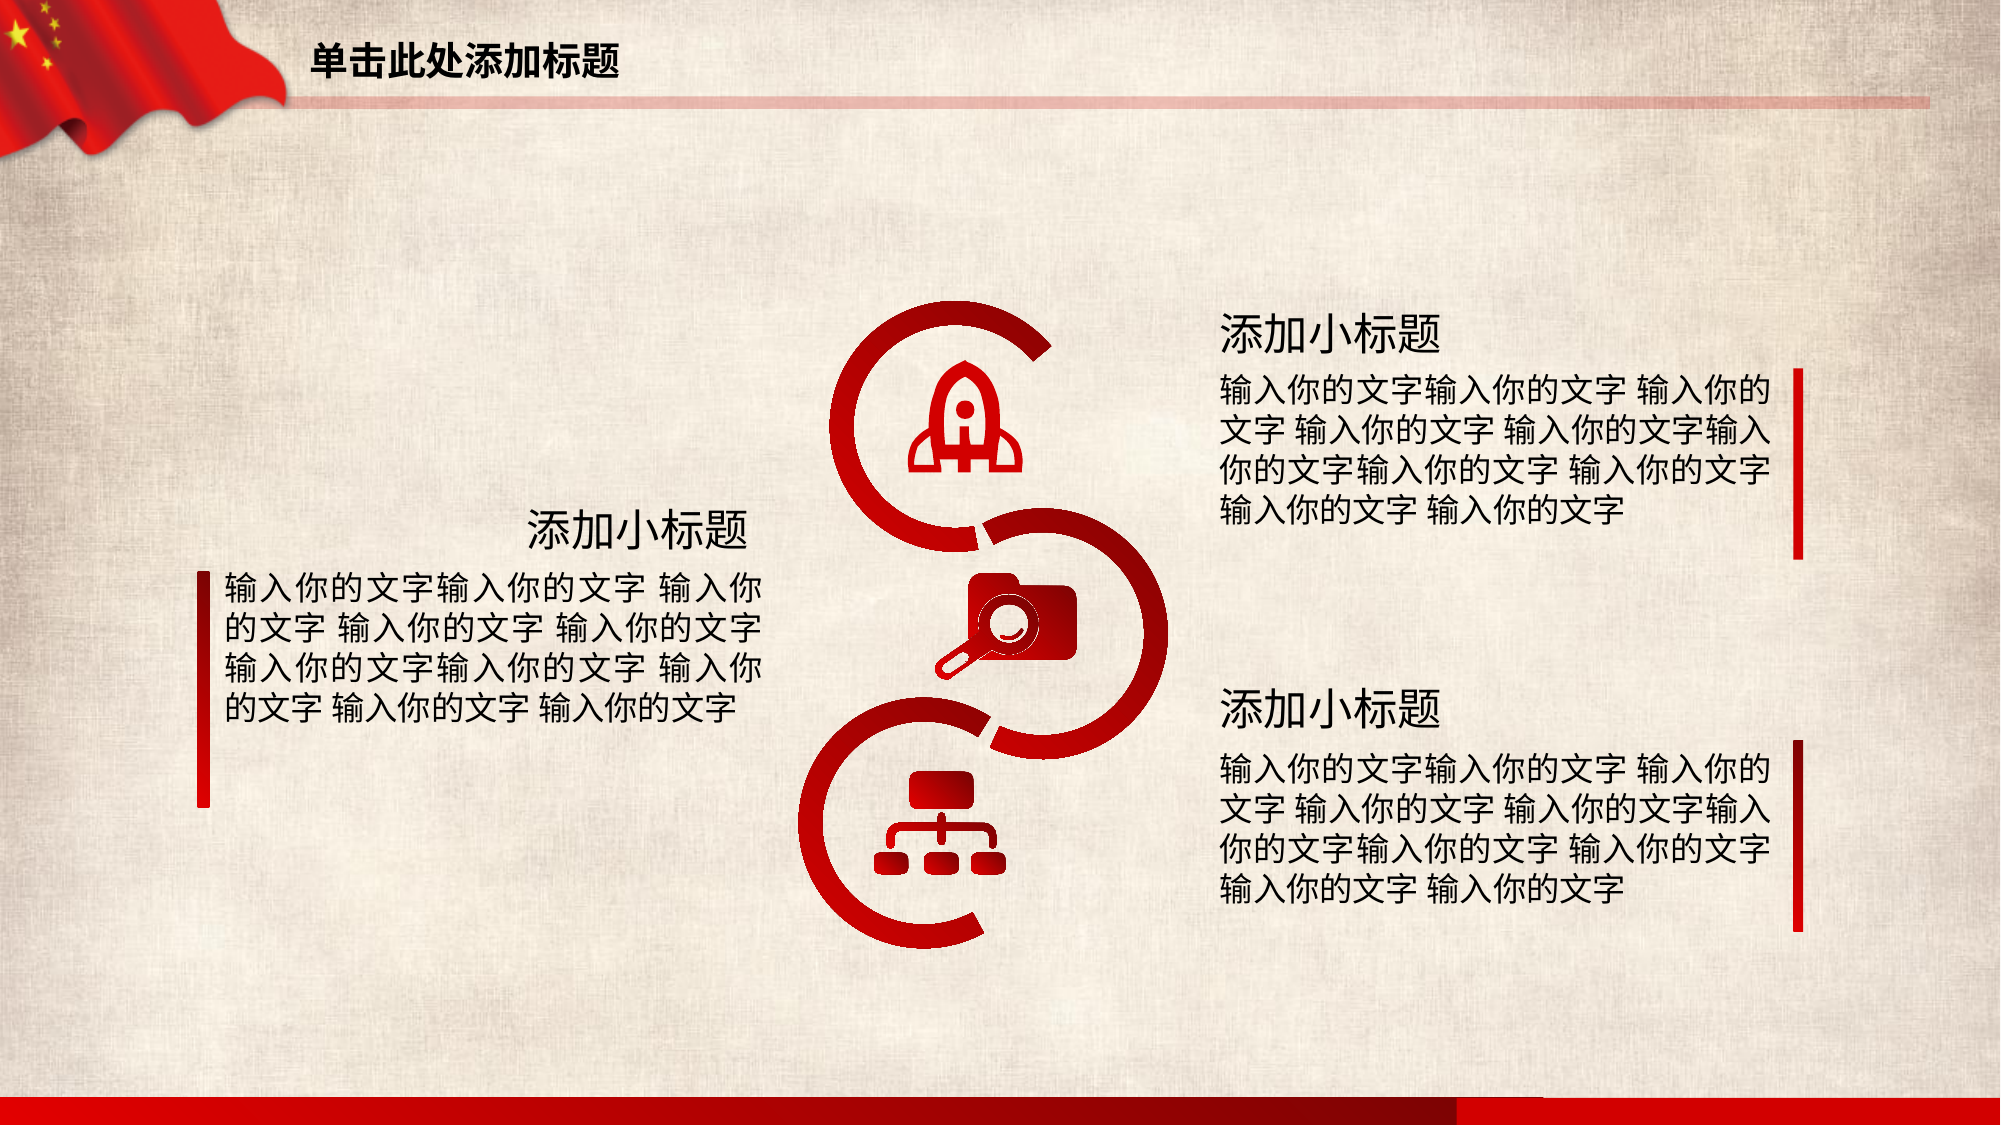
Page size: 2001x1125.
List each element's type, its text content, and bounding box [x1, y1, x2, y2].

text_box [874, 771, 1006, 874]
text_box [677, 355, 1202, 895]
text_box 输入你的文字输入你的文字 输入你的文字 输入你的文字 输入你的文字输入你的文字输入你的文字 输入你的文字 输入你的文字 输入你的文字 [1204, 740, 1788, 915]
text_box [1792, 367, 1804, 561]
text_box [197, 570, 211, 808]
text_box 输入你的文字输入你的文字 输入你的文字 输入你的文字 输入你的文字输入你的文字输入你的文字 输入你的文字 输入你的文字 输入你的文字 [1204, 361, 1788, 537]
text_box [319, 95, 1931, 110]
text_box [1456, 1097, 2000, 1125]
text_box 单击此处添加标题 [319, 29, 635, 91]
text_box 输入你的文字输入你的文字 输入你的文字 输入你的文字 输入你的文字输入你的文字输入你的文字 输入你的文字 输入你的文字 输入你的文字 [209, 559, 677, 735]
picture [0, 0, 2001, 1125]
text_box [1792, 740, 1804, 933]
text_box [0, 1097, 1456, 1125]
text_box 添加小标题 [1204, 673, 1499, 743]
text_box 添加小标题 [1204, 298, 1499, 367]
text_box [935, 573, 1077, 680]
text_box 添加小标题 [511, 494, 677, 563]
